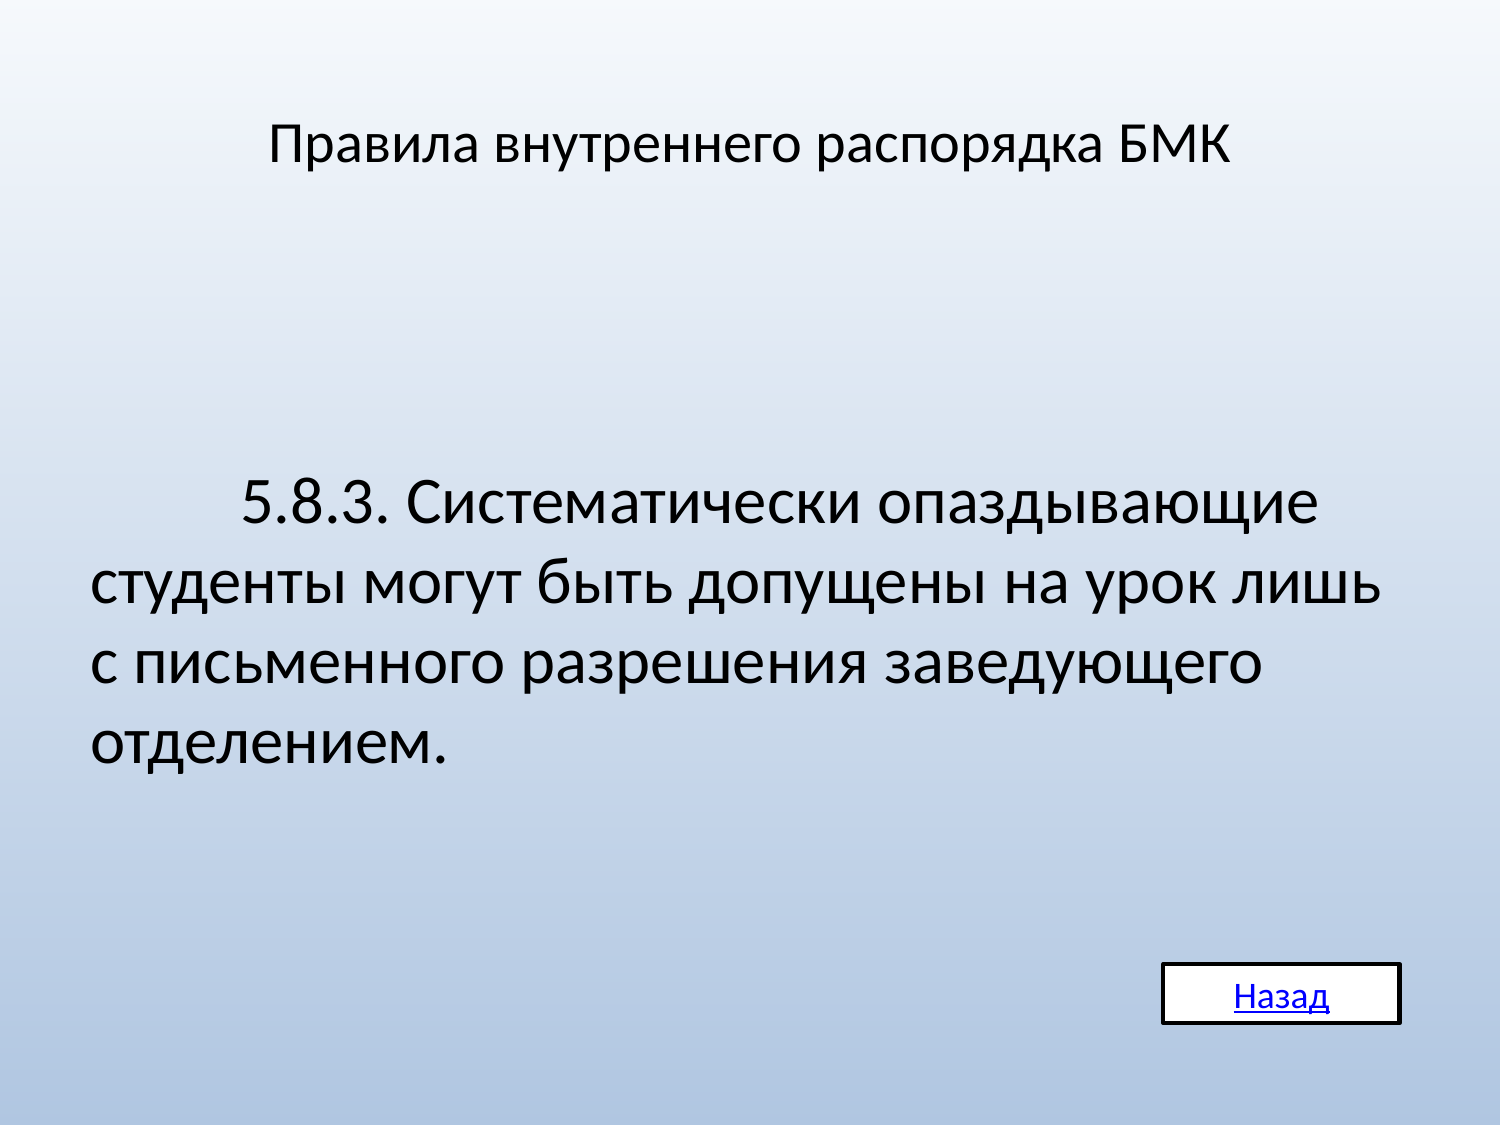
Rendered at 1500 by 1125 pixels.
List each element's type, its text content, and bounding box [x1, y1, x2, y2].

text_box Назад [1161, 962, 1402, 1025]
title Правила внутреннего распорядка БМК [75, 45, 1425, 233]
list 5.8.3. Систематически опаздывающие студенты могут быть допущены на урок лишь с письменного разрешения заведующего отделением. [75, 262, 1425, 1005]
